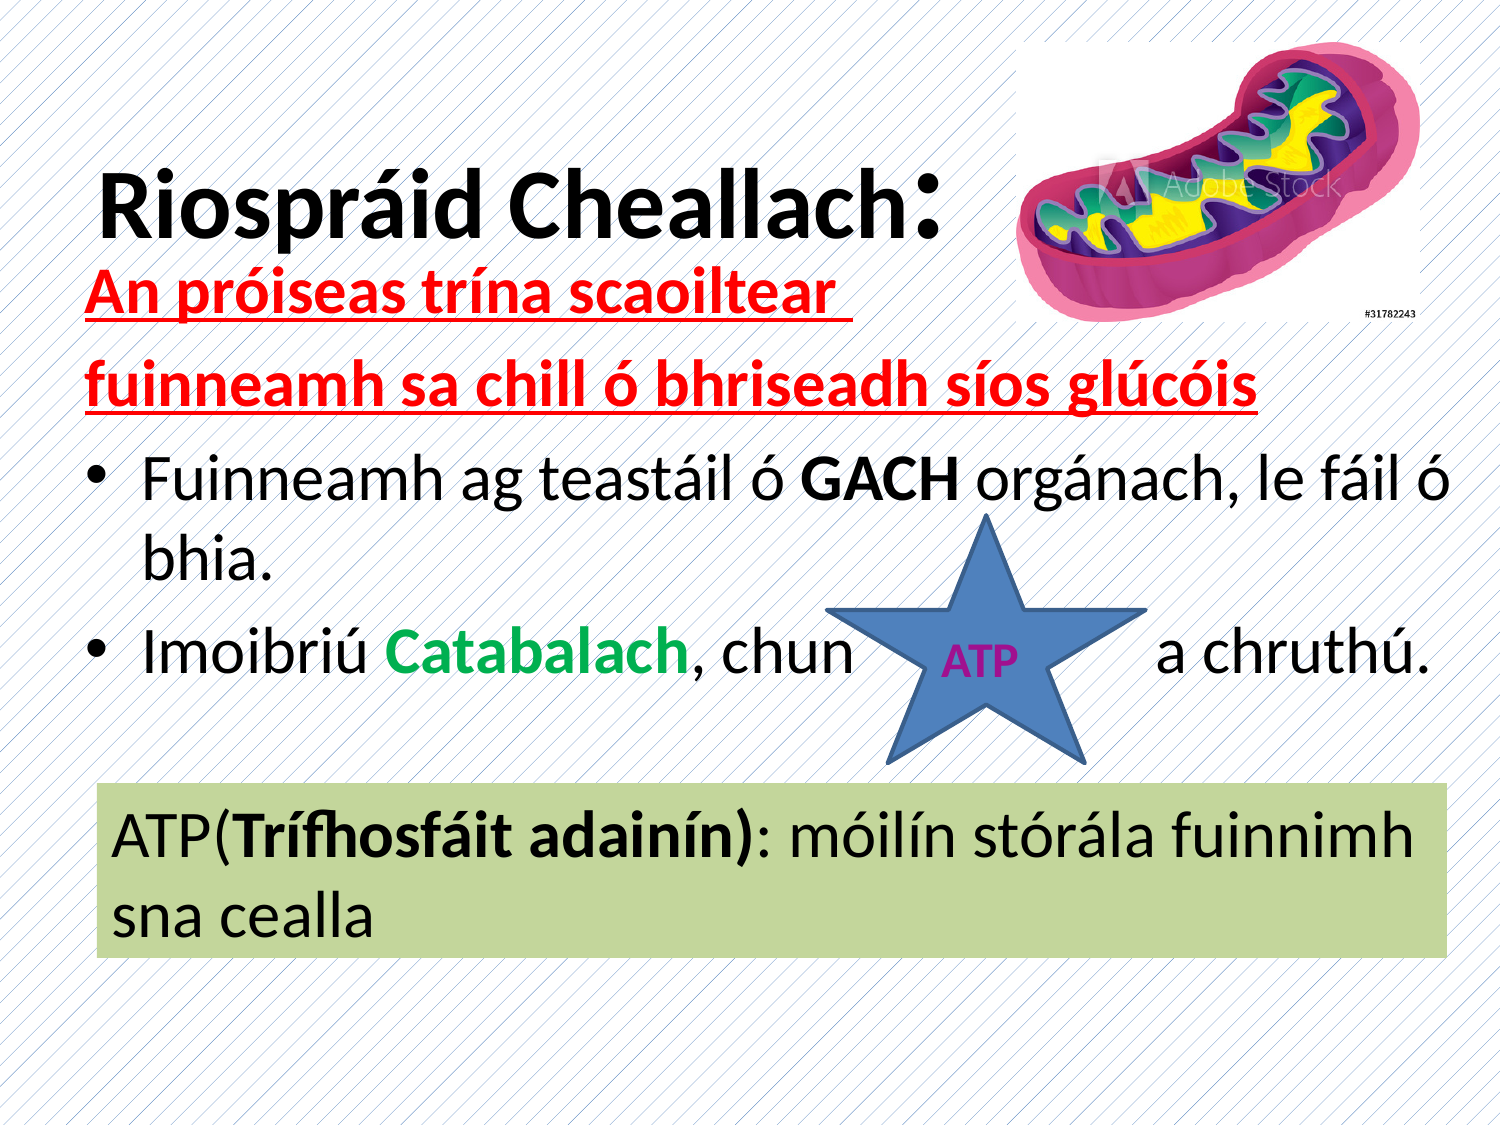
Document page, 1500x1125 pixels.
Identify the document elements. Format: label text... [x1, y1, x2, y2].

title Riospráid Cheallach: [0, 90, 1010, 278]
picture [1015, 42, 1421, 322]
list An próiseas trína scaoiltear fuinneamh sa chill ó bhriseadh síos glúcóis Fuinneamh ag teastáil ó GACH orgánach, le fáil ó bhia. Imoibriú Catabalach, chun a chruthú. [69, 239, 1500, 1125]
text_box ATP [824, 513, 1148, 765]
text_box ATP(Trífhosfáit adainín): móilín stórála fuinnimh sna cealla [96, 783, 1447, 958]
